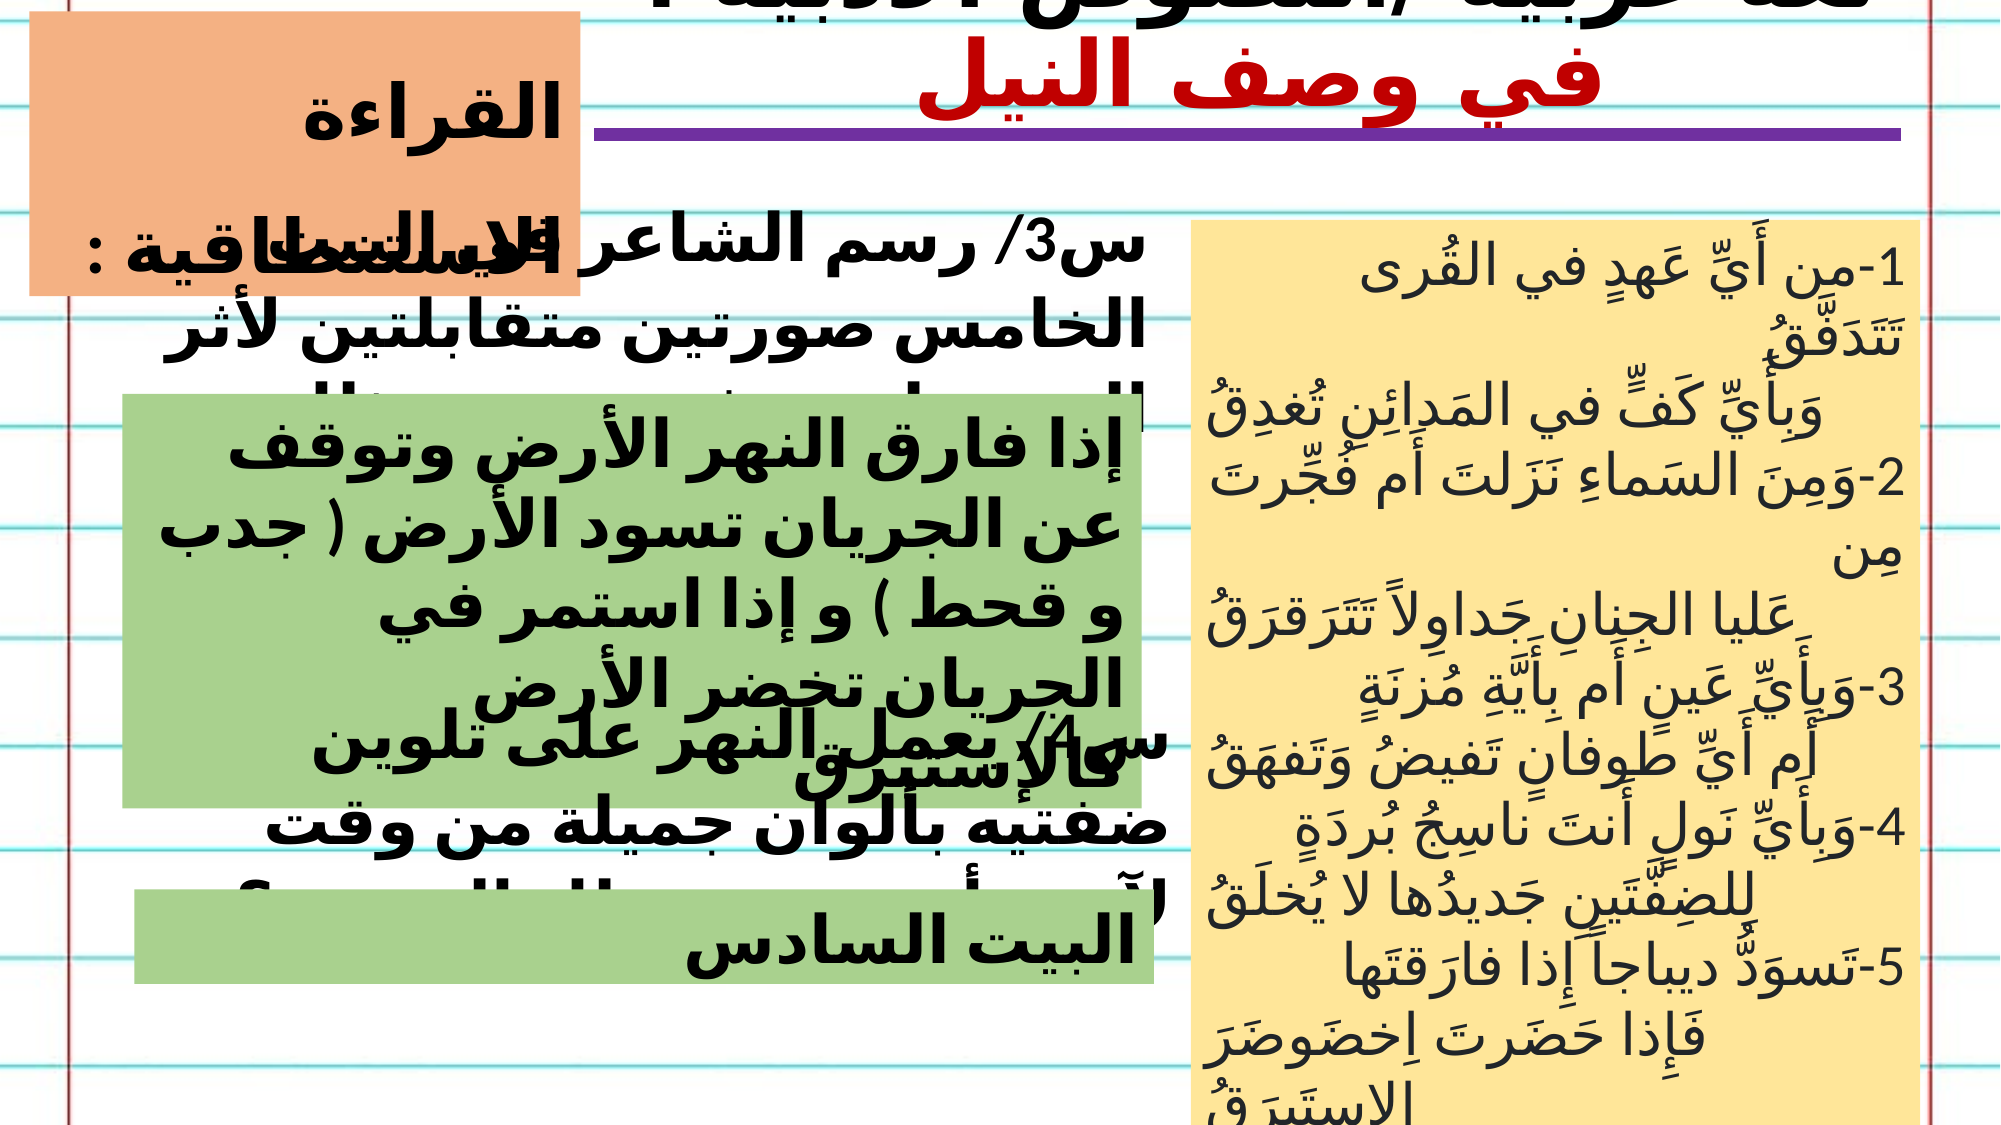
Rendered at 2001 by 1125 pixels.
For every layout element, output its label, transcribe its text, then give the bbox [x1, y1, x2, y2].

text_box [594, 11, 1902, 135]
text_box القراءة الاستنطاقية : [29, 11, 581, 297]
picture [1189, 0, 1396, 11]
picture [1039, 0, 1066, 11]
picture [0, 0, 2001, 1125]
text_box س3/ رسم الشاعر في البيت الخامس صورتين متقابلتين لأثر النهر على ضفتيه . وضح ذلك . [79, 182, 1165, 454]
text_box إذا فارق النهر الأرض وتوقف عن الجريان تسود الأرض ( جدب و قحط ) و إذا استمر في الجريان تخضر الأرض كالإستبرق [122, 393, 1142, 679]
picture [1402, 0, 1614, 11]
picture [1079, 0, 1172, 11]
text_box البيت السادس [134, 889, 1154, 984]
text_box 1-من أَيِّ عَهدٍ في القُرى تَتَدَفَّقُ وَبِأَيِّ كَفٍّ في المَدائِنِ تُغدِقُ 2-وَمِنَ السَماءِ نَزَلتَ أَم فُجِّرتَ مِن عَليا الجِنانِ جَداوِلاً تَتَرَقرَقُ 3-وَبِأَيِّ عَينٍ أَم بِأَيَّةِ مُزنَةٍ أَم أَيِّ طوفانٍ تَفيضُ وَتَفهَقُ 4-وَبِأَيِّ نَولٍ أَنتَ ناسِجُ بُردَةٍ لِلضِفَّتَينِ جَديدُها لا يُخلَقُ 5-تَسوَدُّ ديباجاً إِذا فارَقتَها فَإِذا حَضَرتَ اِخضَوضَرَ الإِستَبرَقُ 6-في كُلِّ آوِنَةٍ تُبَدِّلُ صِبغَةً عَجَباً وَأَنتَ الصابِغُ المُتَأَنِّقُ [1190, 219, 1921, 1125]
text_box س4/ يعمل النهر على تلوين ضفتيه بألوان جميلة من وقت لآخر . أين تجدين ذلك المعنى ؟ [76, 679, 1188, 951]
